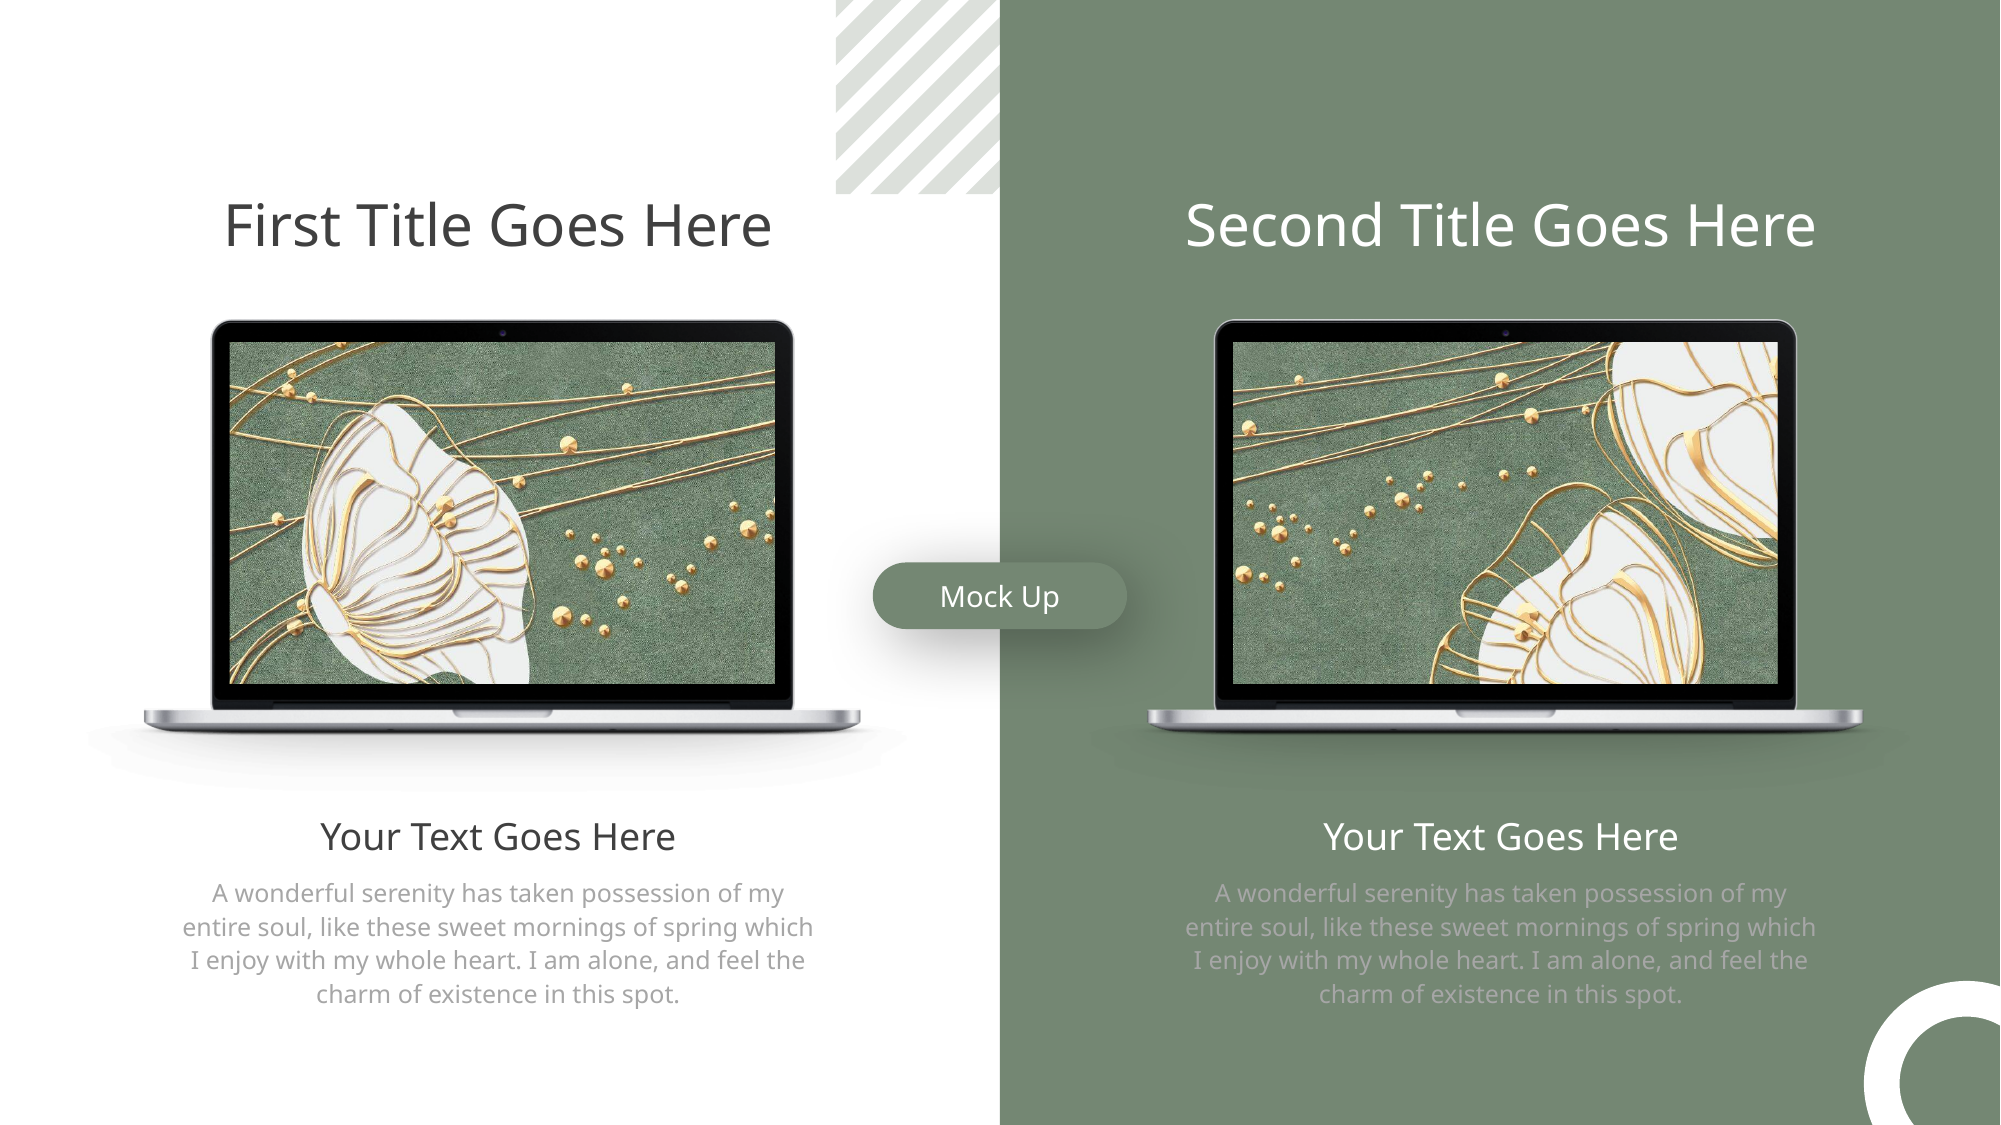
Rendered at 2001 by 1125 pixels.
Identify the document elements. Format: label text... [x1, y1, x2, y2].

text_box [834, 0, 1032, 196]
text_box First Title Goes Here [160, 181, 838, 266]
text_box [160, 805, 838, 1016]
text_box Mock Up [871, 561, 1129, 631]
picture [64, 319, 933, 806]
text_box [1862, 979, 2000, 1125]
picture [1067, 319, 1936, 806]
text_box Second Title Goes Here [1162, 181, 1840, 266]
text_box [1162, 805, 1840, 1016]
